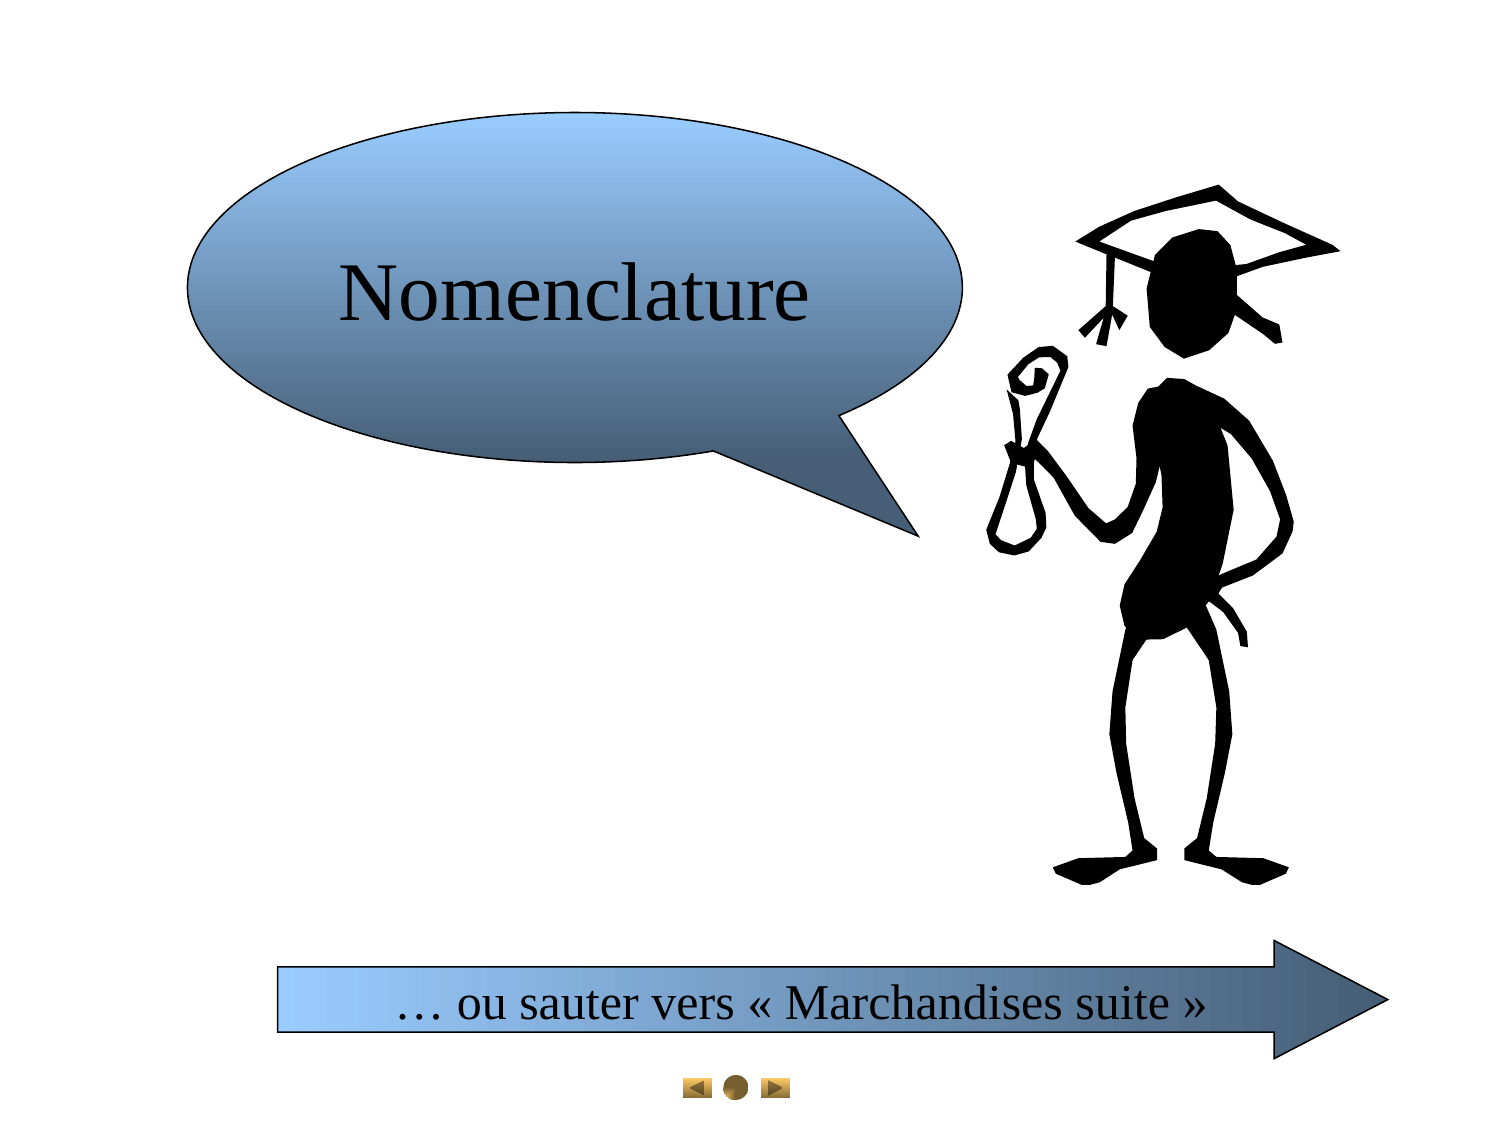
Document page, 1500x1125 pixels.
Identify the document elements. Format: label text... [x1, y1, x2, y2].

text_box Nomenclature [187, 112, 963, 537]
picture [986, 184, 1340, 885]
text_box … ou sauter vers « Marchandises suite » [277, 940, 1388, 1059]
